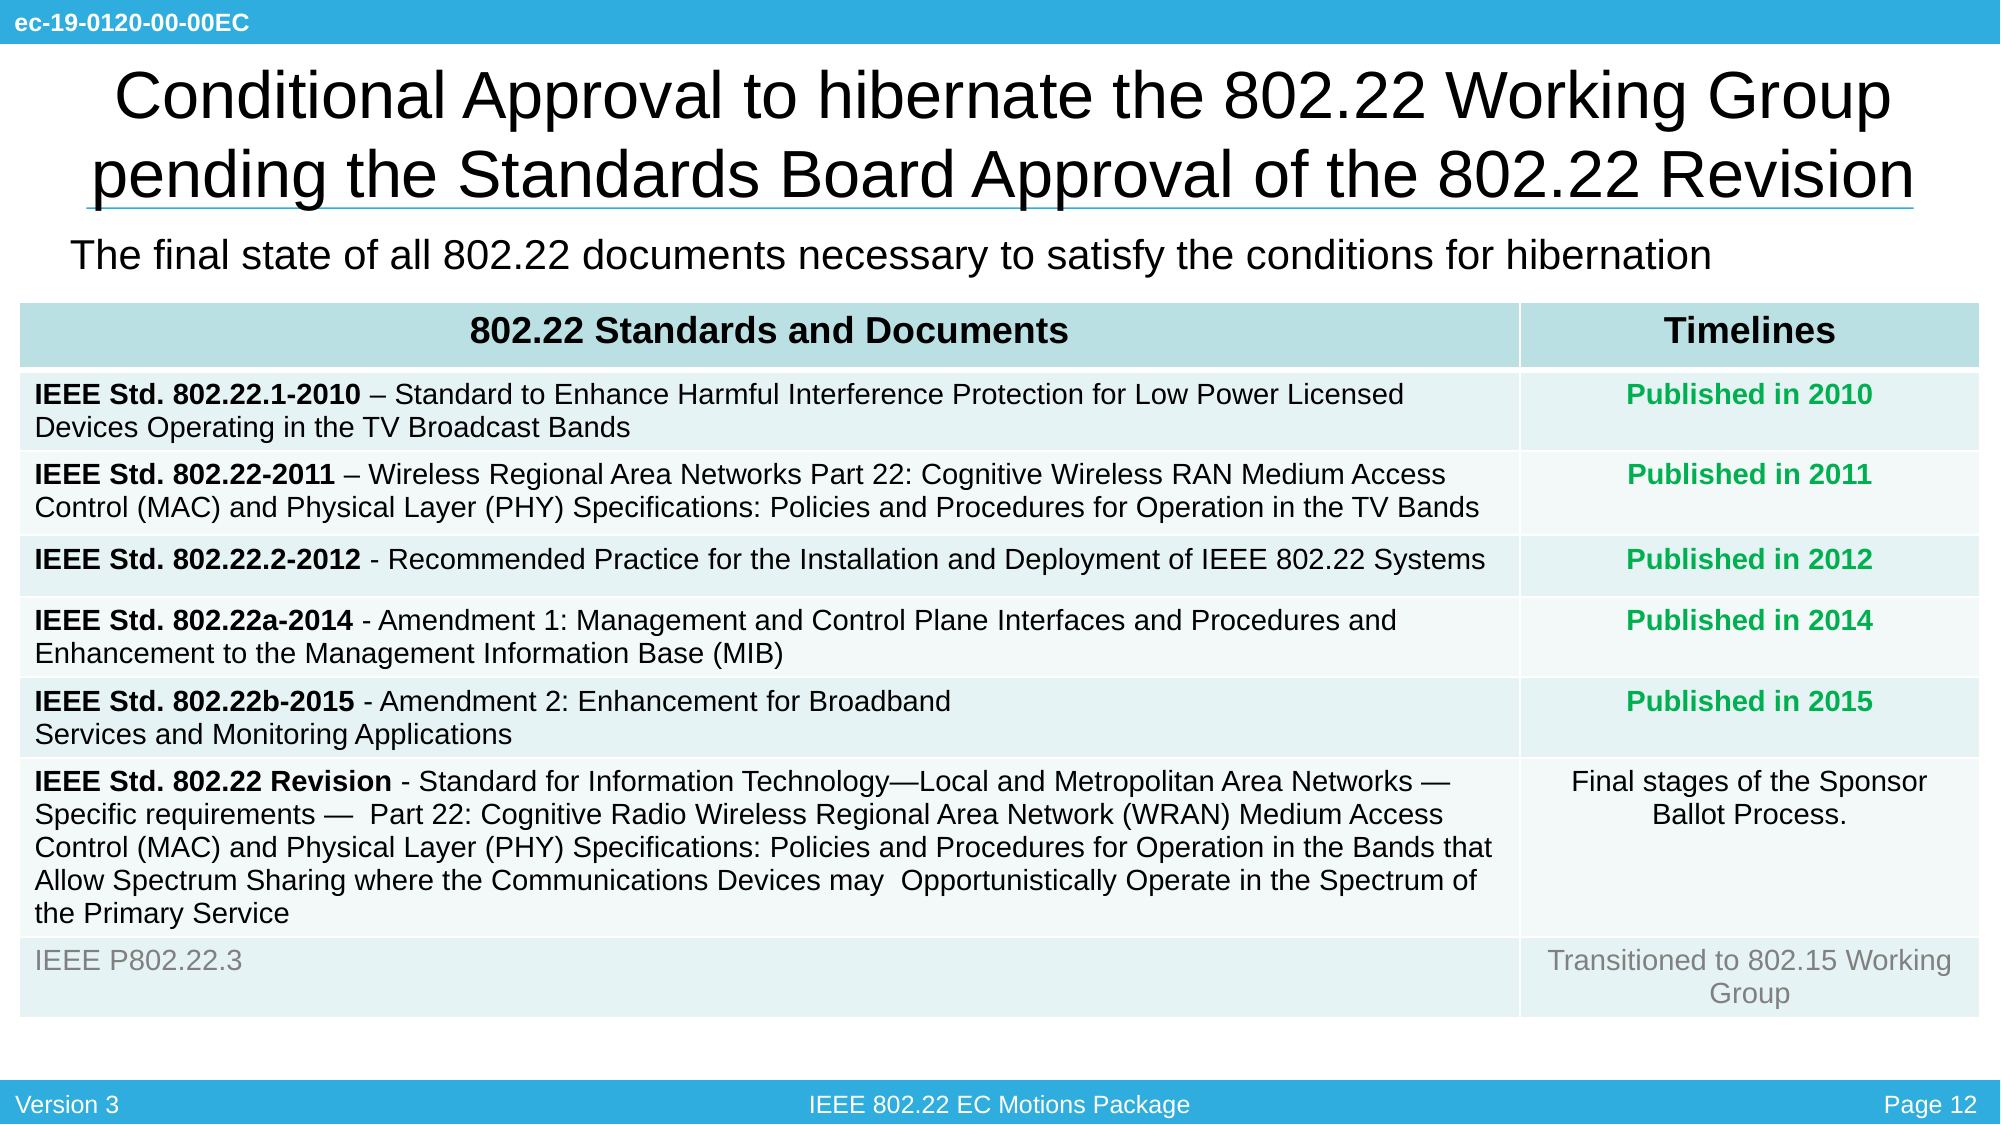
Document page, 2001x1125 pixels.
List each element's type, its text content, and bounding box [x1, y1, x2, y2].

table_cell IEEE P802.22.3 [20, 938, 1519, 1017]
table_cell Published in 2014 [1521, 598, 1979, 676]
table_cell IEEE Std. 802.22 Revision - Standard for Information Technology—Local and Metropolitan Area Networks — Specific requirements — Part 22: Cognitive Radio Wireless Regional Area Network (WRAN) Medium Access Control (MAC) and Physical Layer (PHY) Specifications: Policies and Procedures for Operation in the Bands that Allow Spectrum Sharing where the Communications Devices may Opportunistically Operate in the Spectrum of the Primary Service [20, 759, 1519, 936]
table_cell IEEE Std. 802.22.1-2010 – Standard to Enhance Harmful Interference Protection for Low Power Licensed Devices Operating in the TV Broadcast Bands [20, 373, 1519, 450]
table_header Timelines [1521, 303, 1979, 367]
table_header 802.22 Standards and Documents [20, 303, 1519, 367]
table_cell IEEE Std. 802.22-2011 – Wireless Regional Area Networks Part 22: Cognitive Wireless RAN Medium Access Control (MAC) and Physical Layer (PHY) Specifications: Policies and Procedures for Operation in the TV Bands [20, 452, 1519, 534]
table_cell Transitioned to 802.15 Working Group [1521, 938, 1979, 1017]
table_cell Published in 2012 [1521, 536, 1979, 596]
table_cell Published in 2015 [1521, 678, 1979, 757]
title Conditional Approval to hibernate the 802.22 Working Group pending the Standards Board Approval of the 802.22 Revision [74, 66, 1934, 197]
table_cell Final stages of the Sponsor Ballot Process. [1521, 759, 1979, 936]
table_cell IEEE Std. 802.22a-2014 - Amendment 1: Management and Control Plane Interfaces and Procedures and Enhancement to the Management Information Base (MIB) [20, 598, 1519, 676]
list The final state of all 802.22 documents necessary to satisfy the conditions for hibernation [55, 220, 1945, 291]
table_cell Published in 2011 [1521, 452, 1979, 534]
table_cell IEEE Std. 802.22.2-2012 - Recommended Practice for the Installation and Deployment of IEEE 802.22 Systems [20, 536, 1519, 596]
table_cell Published in 2010 [1521, 373, 1979, 450]
table_cell IEEE Std. 802.22b-2015 - Amendment 2: Enhancement for Broadband Services and Monitoring Applications [20, 678, 1519, 757]
